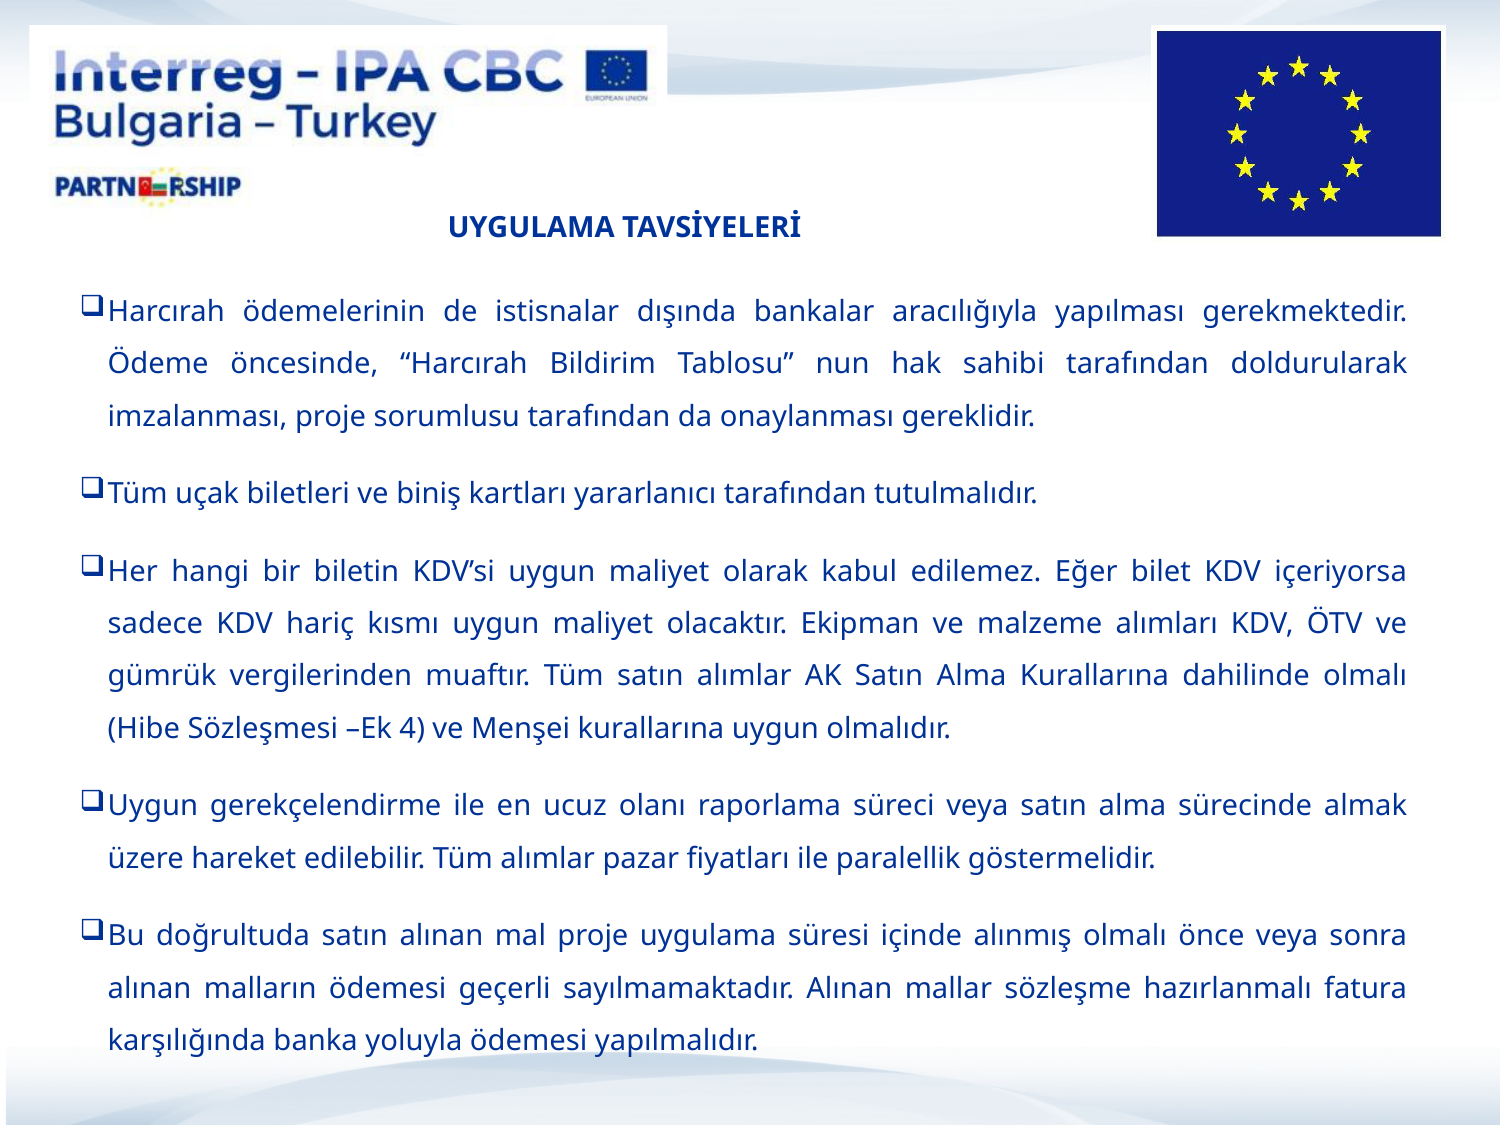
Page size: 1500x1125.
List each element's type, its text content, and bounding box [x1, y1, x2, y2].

text_box Harcırah ödemelerinin de istisnalar dışında bankalar aracılığıyla yapılması gerekmektedir. Ödeme öncesinde, “Harcırah Bildirim Tablosu” nun hak sahibi tarafından doldurularak imzalanması, proje sorumlusu tarafından da onaylanması gereklidir. Tüm uçak biletleri ve biniş kartları yararlanıcı tarafından tutulmalıdır. Her hangi bir biletin KDV’si uygun maliyet olarak kabul edilemez. Eğer bilet KDV içeriyorsa sadece KDV hariç kısmı uygun maliyet olacaktır. Ekipman ve malzeme alımları KDV, ÖTV ve gümrük vergilerinden muaftır. Tüm satın alımlar AK Satın Alma Kurallarına dahilinde olmalı (Hibe Sözleşmesi –Ek 4) ve Menşei kurallarına uygun olmalıdır. Uygun gerekçelendirme ile en ucuz olanı raporlama süreci veya satın alma sürecinde almak üzere hareket edilebilir. Tüm alımlar pazar fiyatları ile paralellik göstermelidir. Bu doğrultuda satın alınan mal proje uygulama süresi içinde alınmış olmalı önce veya sonra alınan malların ödemesi geçerli sayılmamaktadır. Alınan mallar sözleşme hazırlanmalı fatura karşılığında banka yoluyla ödemesi yapılmalıdır. [64, 267, 1424, 1046]
picture [0, 0, 1500, 242]
text_box Uygulama tavsiyeleri [357, 200, 1095, 251]
picture [5, 1046, 1500, 1125]
